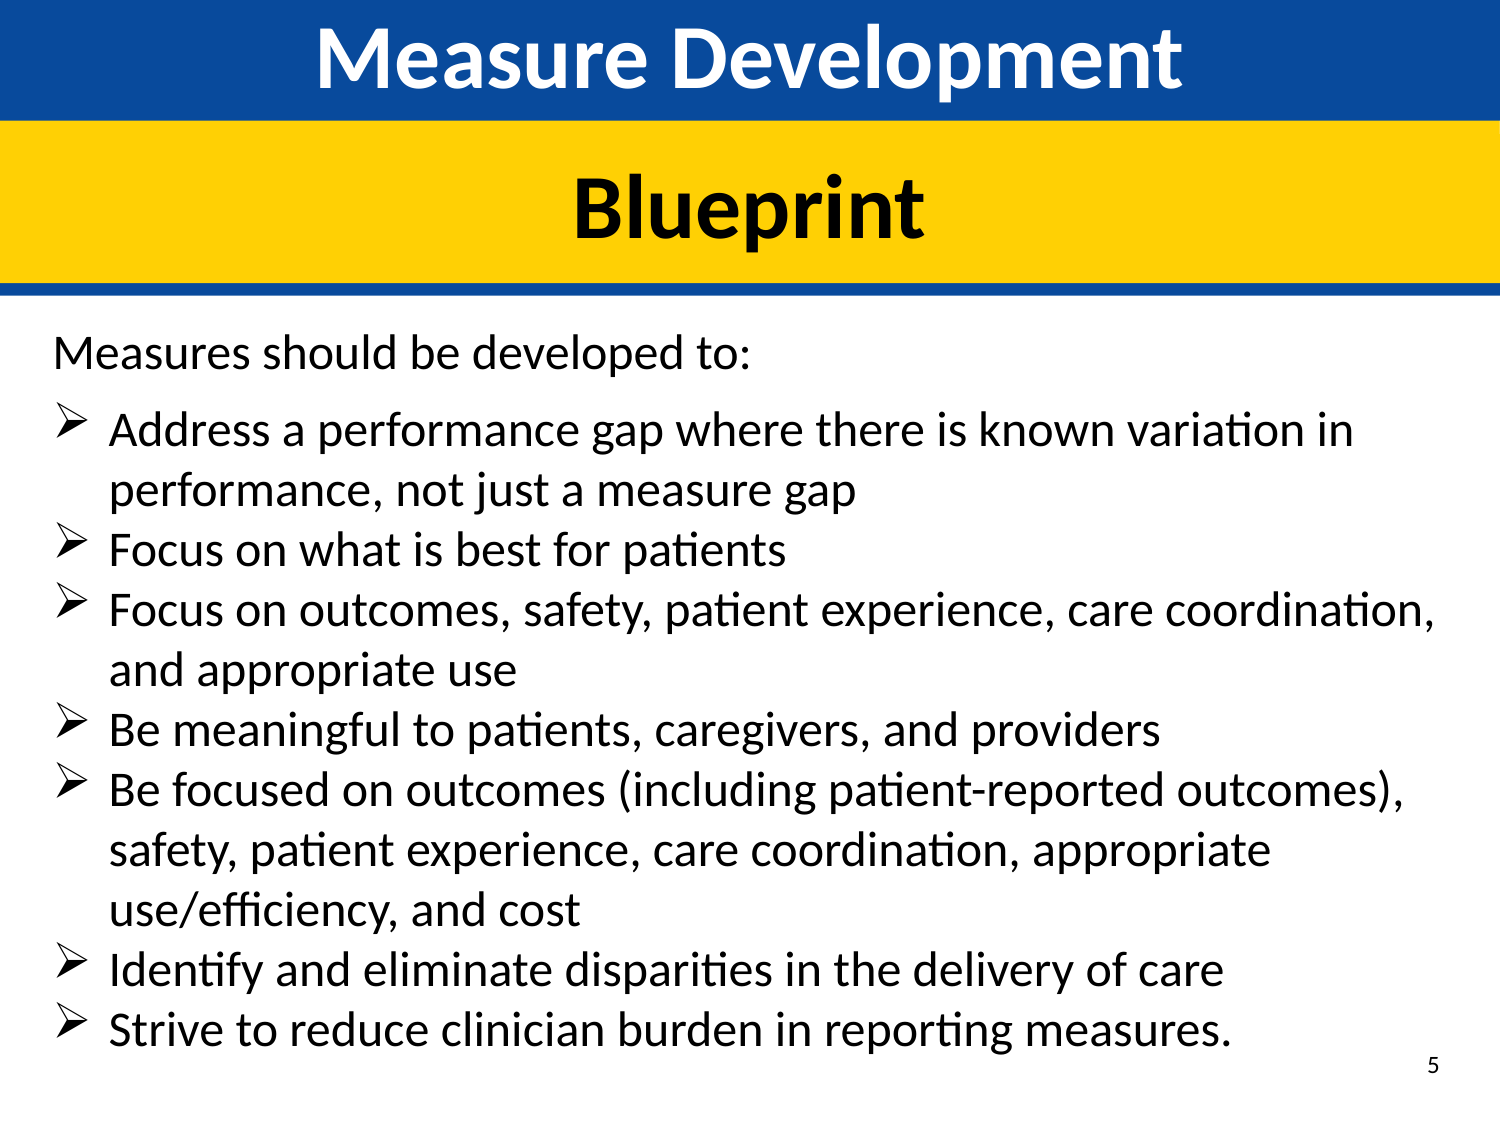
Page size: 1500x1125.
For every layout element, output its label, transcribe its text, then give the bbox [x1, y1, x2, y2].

title Measure Development [0, 0, 1500, 121]
text_box Blueprint [0, 134, 1500, 284]
text_box Measures should be developed to: Address a performance gap where there is known variation in performance, not just a measure gap Focus on what is best for patients Focus on outcomes, safety, patient experience, care coordination, and appropriate use Be meaningful to patients, caregivers, and providers Be focused on outcomes (including patient-reported outcomes), safety, patient experience, care coordination, appropriate use/efficiency, and cost Identify and eliminate disparities in the delivery of care Strive to reduce clinician burden in reporting measures. [37, 312, 1463, 1064]
